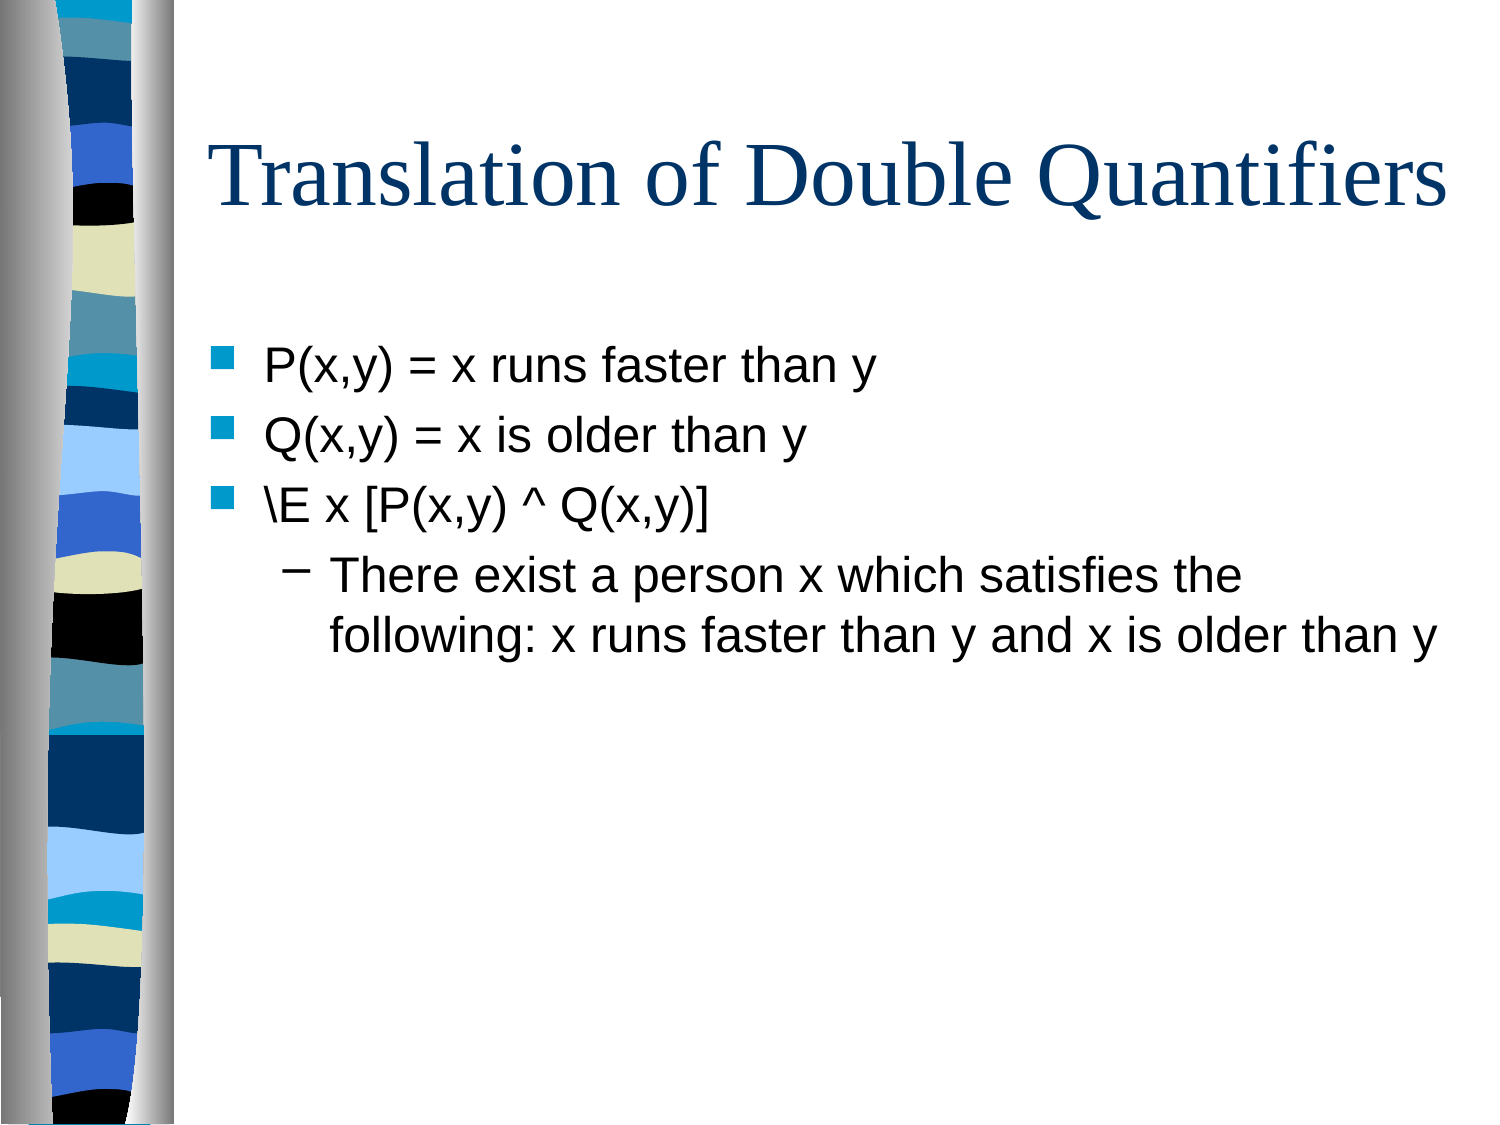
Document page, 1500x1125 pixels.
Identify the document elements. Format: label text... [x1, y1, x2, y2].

list P(x,y) = x runs faster than y Q(x,y) = x is older than y \E x [P(x,y) ^ Q(x,y)] There exist a person x which satisfies the following: x runs faster than y and x is older than y [192, 324, 1468, 1001]
title Translation of Double Quantifiers [192, 74, 1468, 263]
